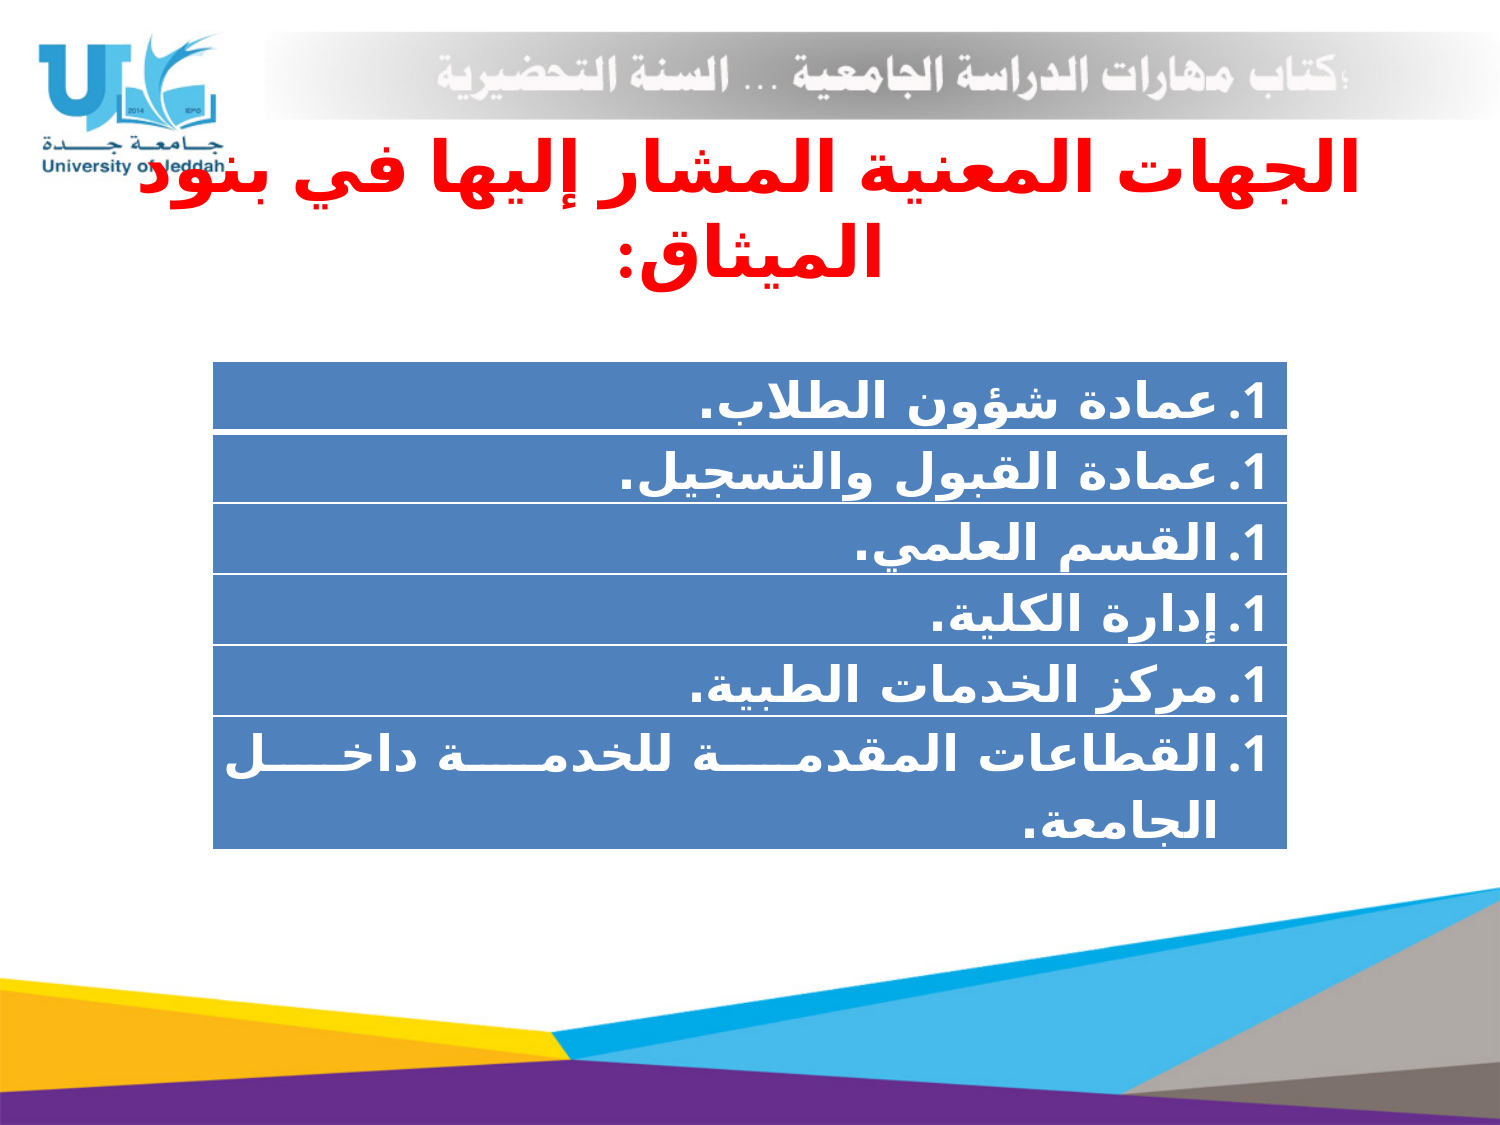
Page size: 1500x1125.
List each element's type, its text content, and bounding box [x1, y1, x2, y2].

picture [0, 0, 1500, 1125]
table_cell إدارة الكلية. [213, 575, 1287, 644]
table_cell مركز الخدمات الطبية. [213, 646, 1287, 715]
table_cell القطاعات المقدمة للخدمة داخل الجامعة. [213, 717, 1287, 849]
table_cell عمادة القبول والتسجيل. [213, 435, 1287, 502]
title الجهات المعنية المشار إليها في بنود الميثاق: [75, 112, 1425, 300]
table_header عمادة شؤون الطلاب. [213, 362, 1287, 429]
table_cell القسم العلمي. [213, 504, 1287, 573]
